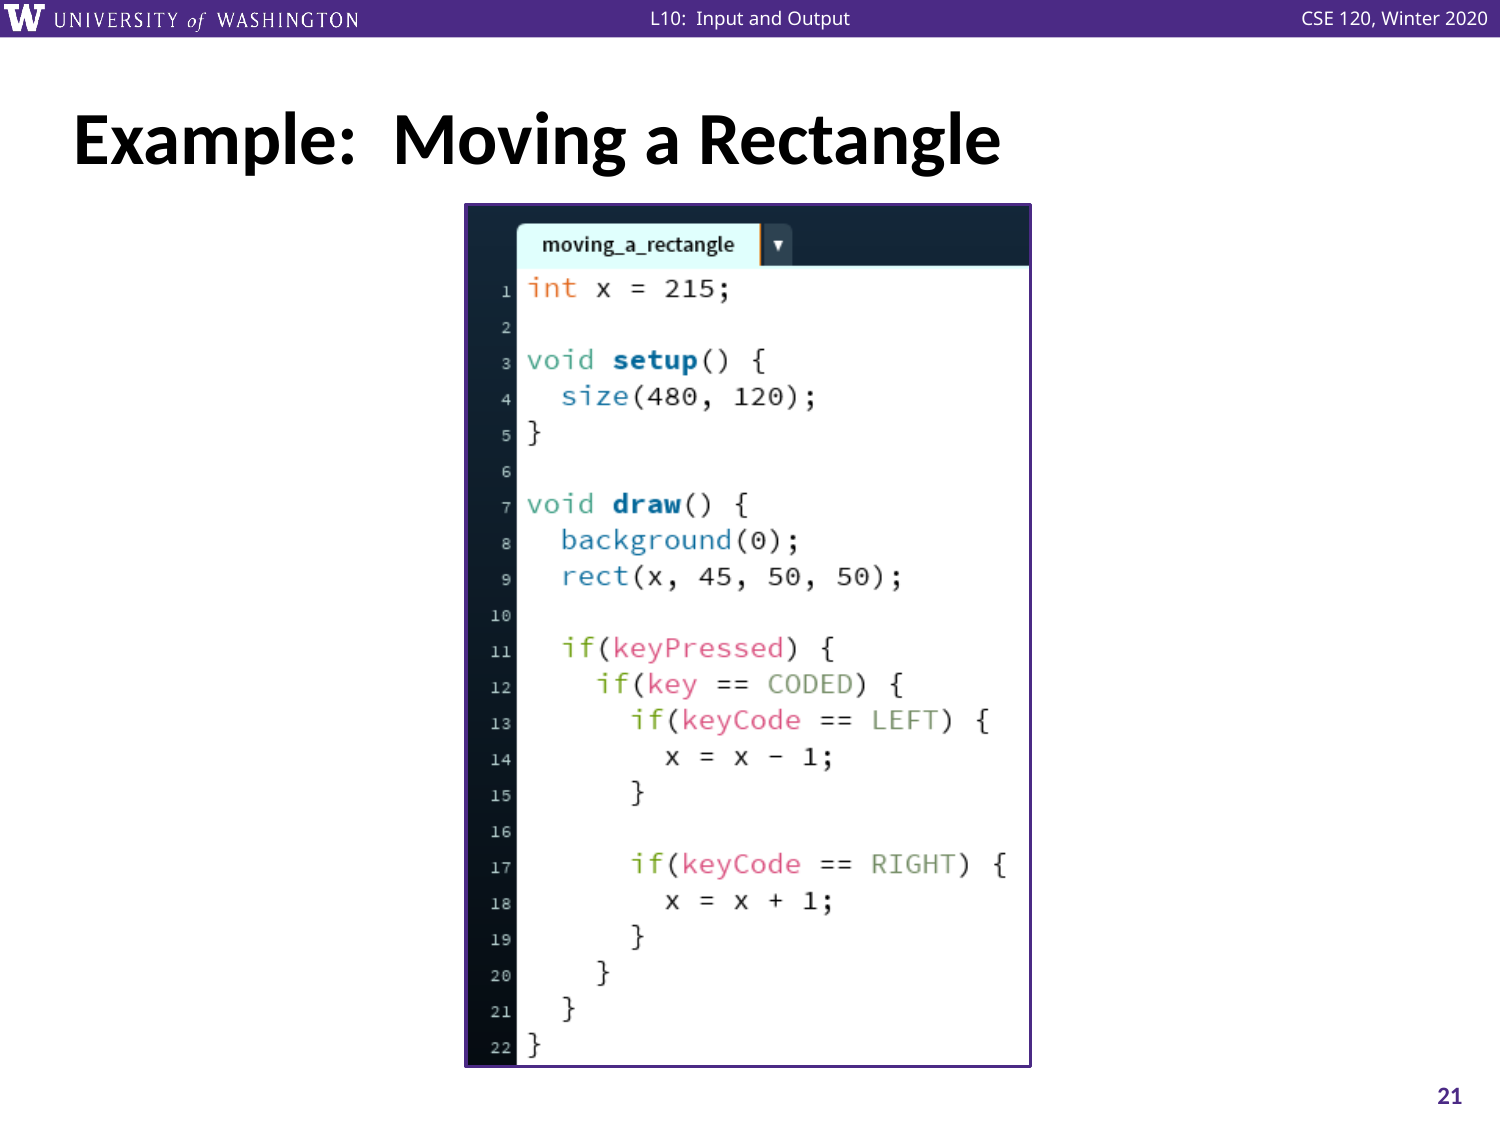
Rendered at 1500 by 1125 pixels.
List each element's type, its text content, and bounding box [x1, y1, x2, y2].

picture [4, 4, 358, 32]
picture [467, 205, 1029, 1066]
title Example: Moving a Rectangle [58, 71, 1438, 198]
slide_number 21 [1400, 1065, 1500, 1125]
